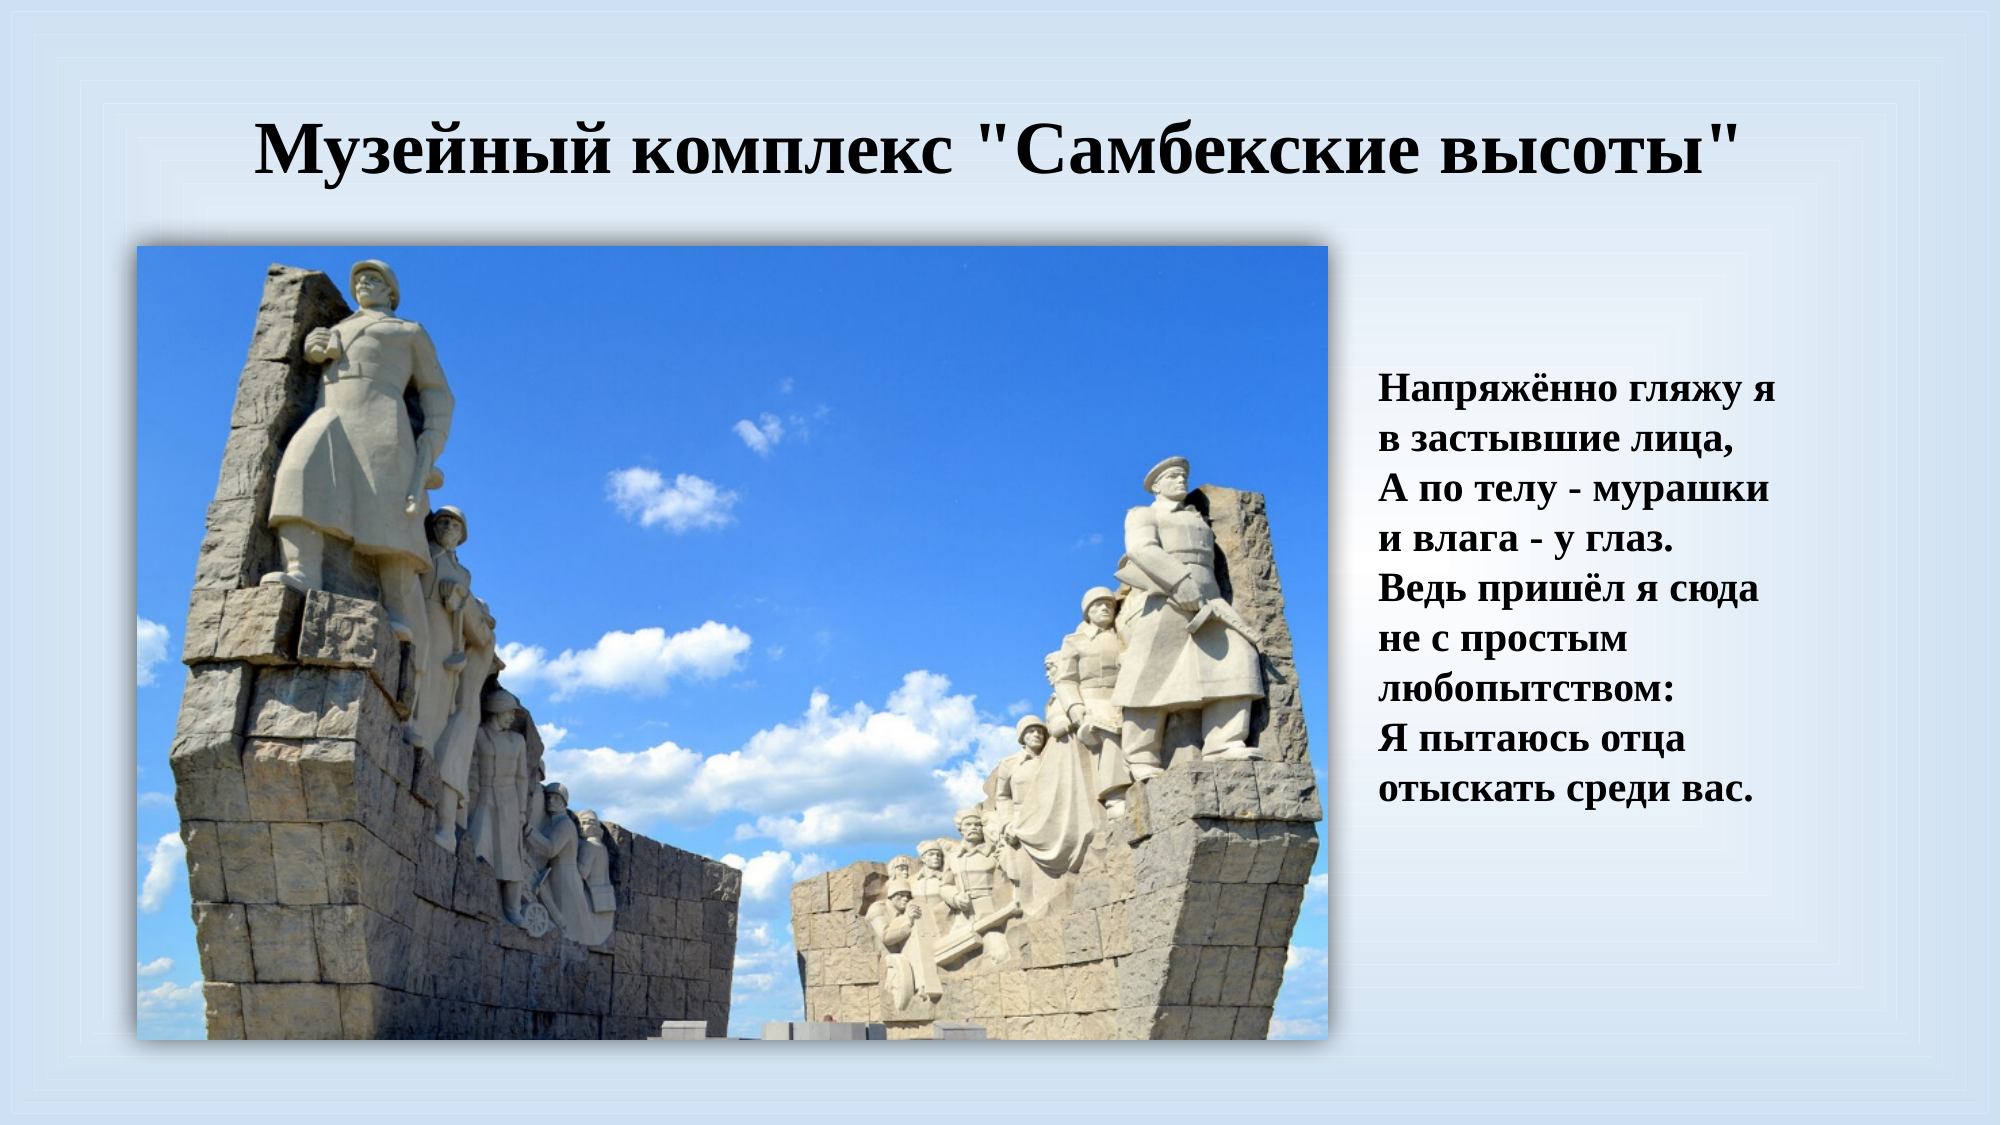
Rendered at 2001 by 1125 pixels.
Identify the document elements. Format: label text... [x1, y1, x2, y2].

title Музейный комплекс "Самбекские высоты" [204, 89, 1795, 211]
picture [137, 246, 1328, 1040]
list Напряжённо гляжу я в застывшие лица, А по телу - мурашки и влага - у глаз. Ведь пришёл я сюда не с простым любопытством: Я пытаюсь отца отыскать среди вас. [1363, 351, 1941, 934]
